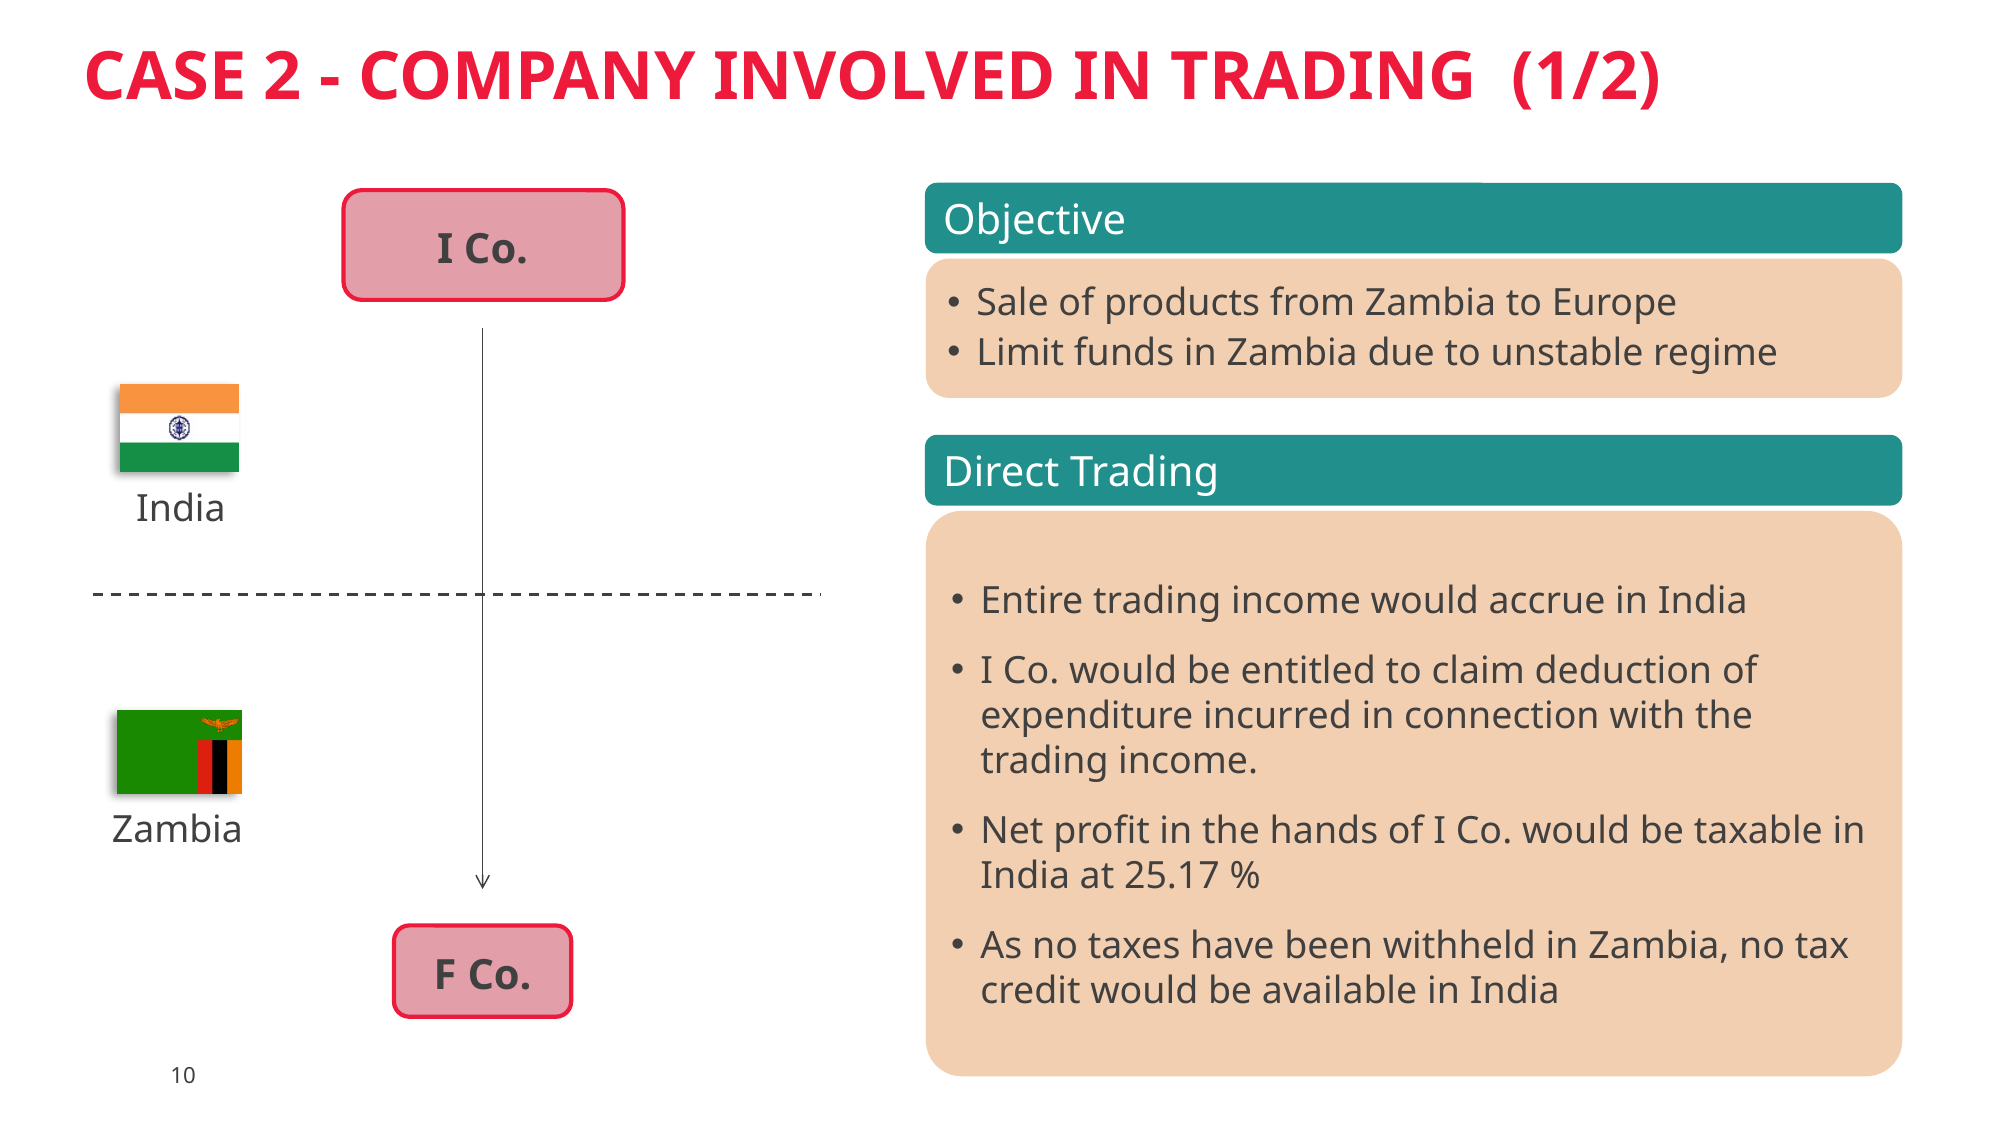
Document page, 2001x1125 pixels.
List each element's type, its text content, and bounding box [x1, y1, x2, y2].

text_box Sale of products from Zambia to Europe Limit funds in Zambia due to unstable regime [923, 256, 1905, 400]
text_box Zambia [97, 797, 258, 858]
title Case 2 - company INVOLVED in Trading (1/2) [83, 48, 1946, 114]
text_box India [121, 477, 241, 537]
text_box Objective [922, 180, 1905, 256]
picture [117, 710, 243, 794]
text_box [339, 189, 627, 301]
text_box Entire trading income would accrue in India I Co. would be entitled to claim deduction of expenditure incurred in connection with the trading income. Net profit in the hands of I Co. would be taxable in India at 25.17 % As no taxes have been withheld in Zambia, no tax credit would be available in India [923, 508, 1905, 1079]
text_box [375, 925, 590, 1017]
text_box Direct Trading [922, 432, 1905, 508]
picture [120, 384, 240, 472]
